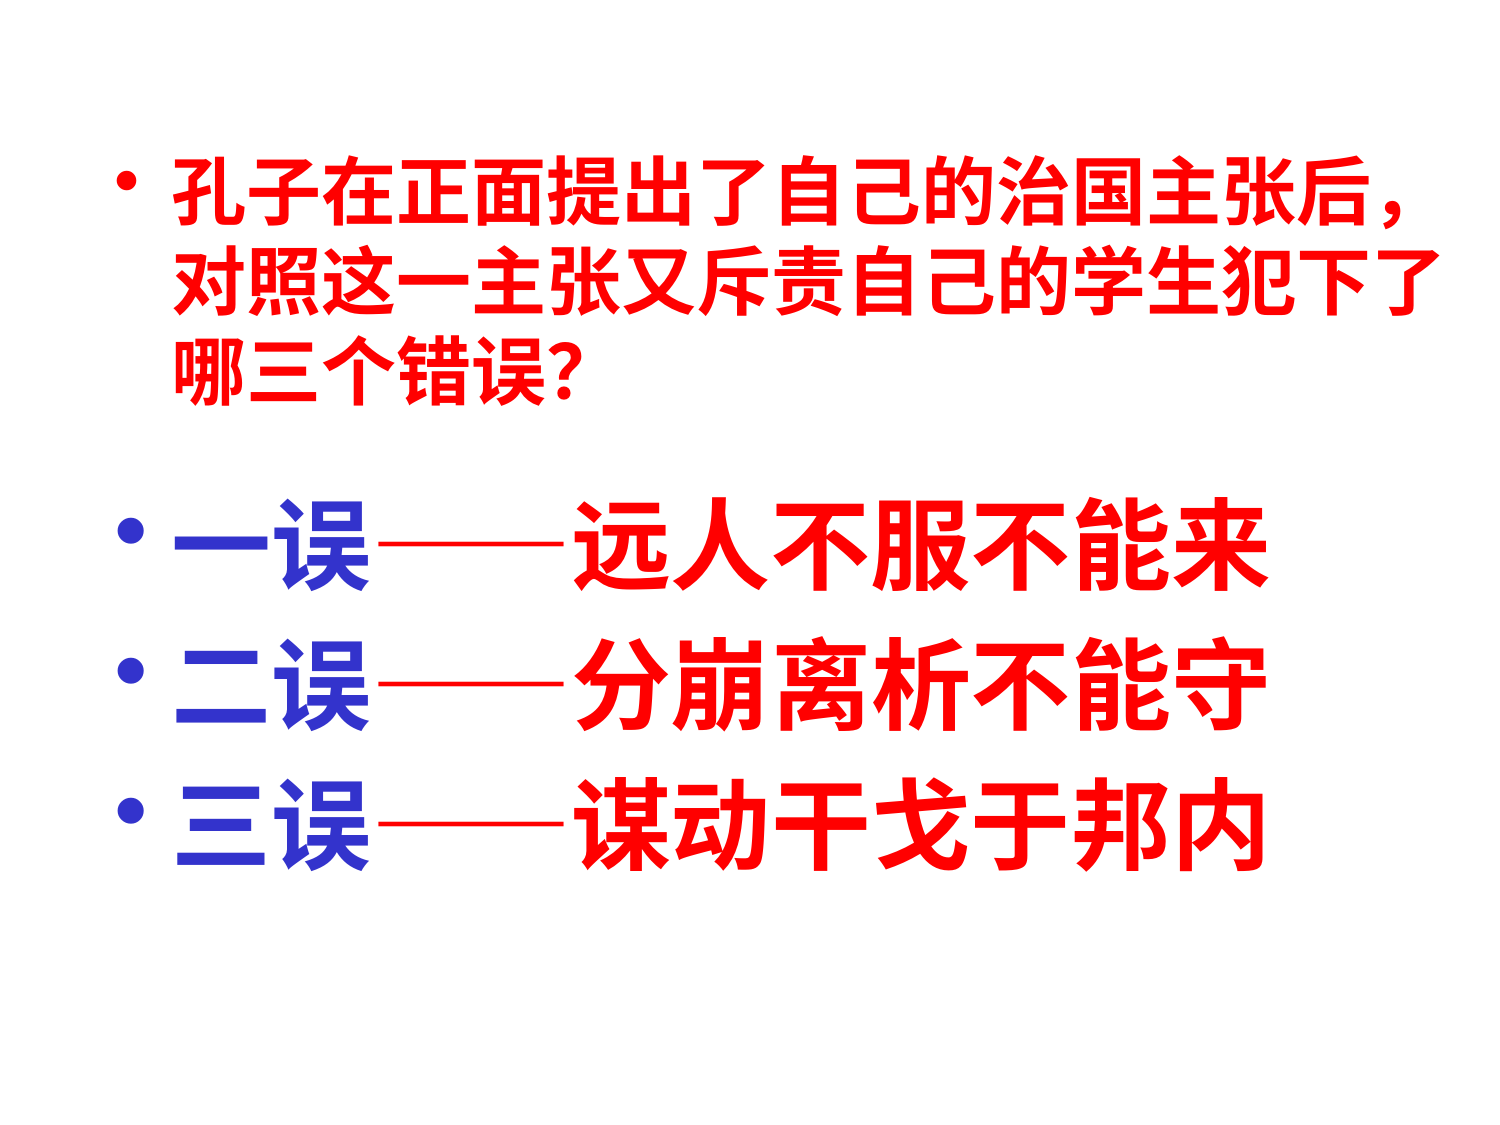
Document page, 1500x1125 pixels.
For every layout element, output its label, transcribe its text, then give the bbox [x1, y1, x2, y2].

text_box 一误——远人不服不能来 二误——分崩离析不能守 三误——谋动干戈于邦内 [99, 474, 1375, 936]
list 孔子在正面提出了自己的治国主张后，对照这一主张又斥责自己的学生犯下了哪三个错误？ [99, 137, 1500, 926]
